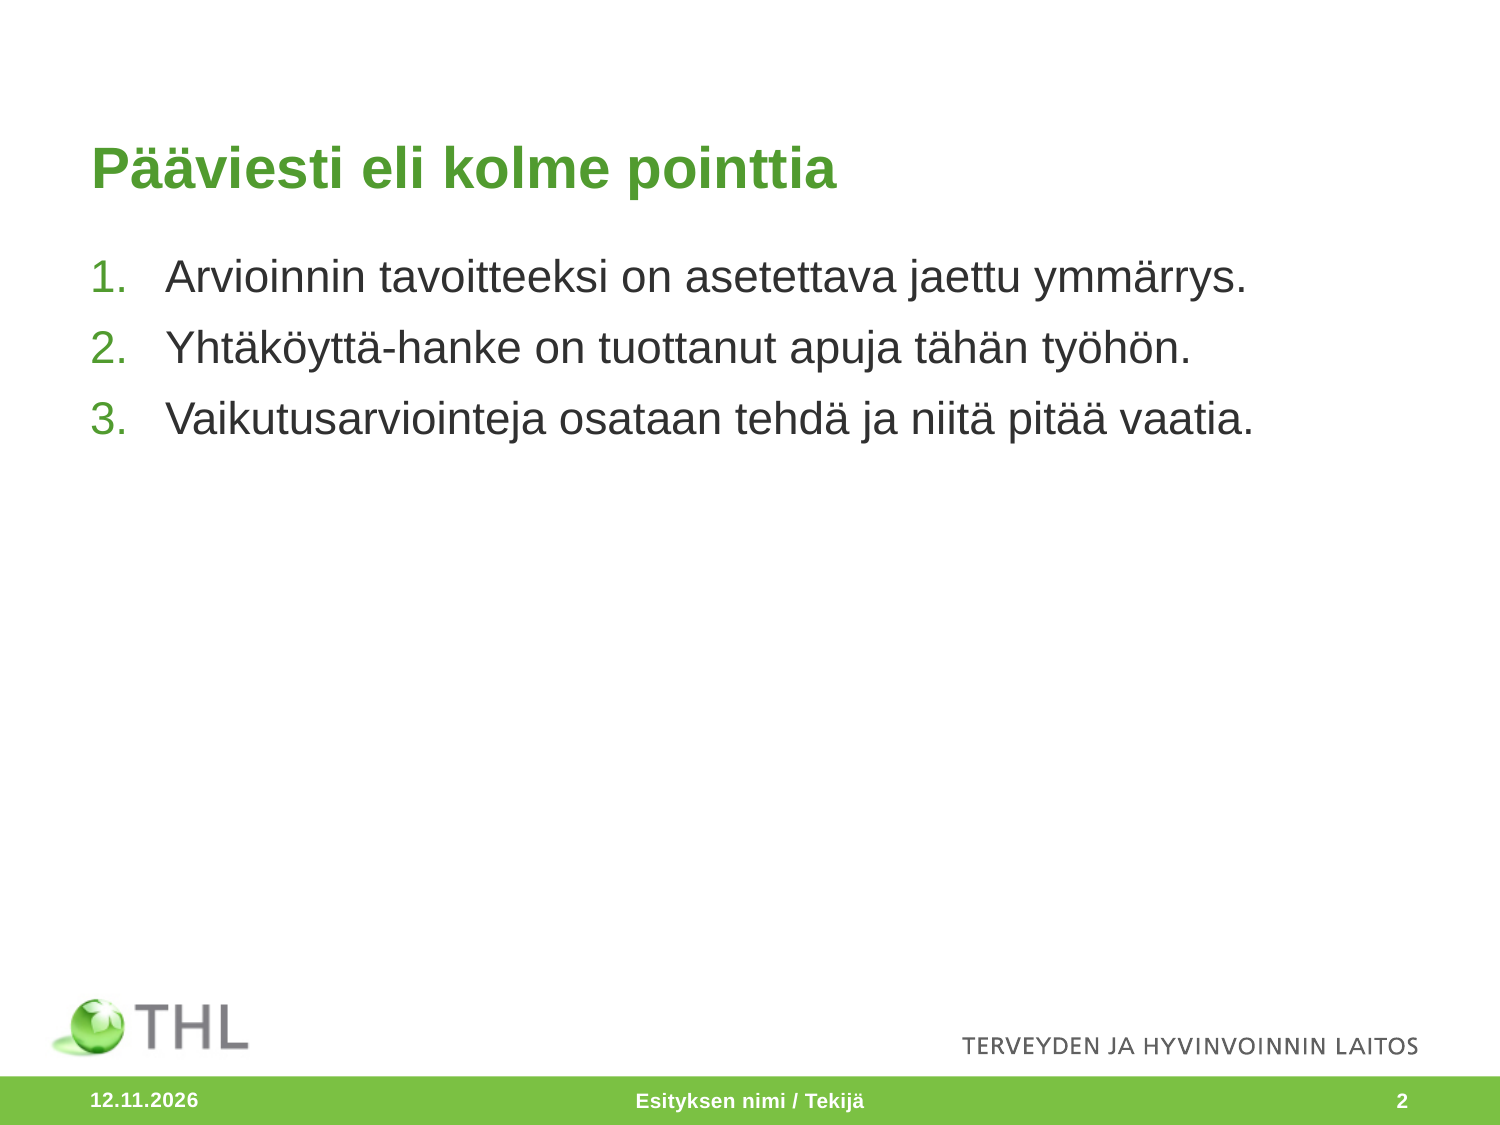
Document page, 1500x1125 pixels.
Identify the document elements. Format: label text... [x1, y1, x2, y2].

footer Esityksen nimi / Tekijä [253, 1082, 1245, 1118]
title Pääviesti eli kolme pointtia [76, 42, 1424, 209]
list Arvioinnin tavoitteeksi on asetettava jaettu ymmärrys. Yhtäköyttä-hanke on tuottanut apuja tähän työhön. Vaikutusarviointeja osataan tehdä ja niitä pitää vaatia. [74, 243, 1424, 965]
picture [24, 983, 275, 1067]
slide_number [74, 1080, 255, 1118]
slide_number 2 [1245, 1082, 1424, 1118]
